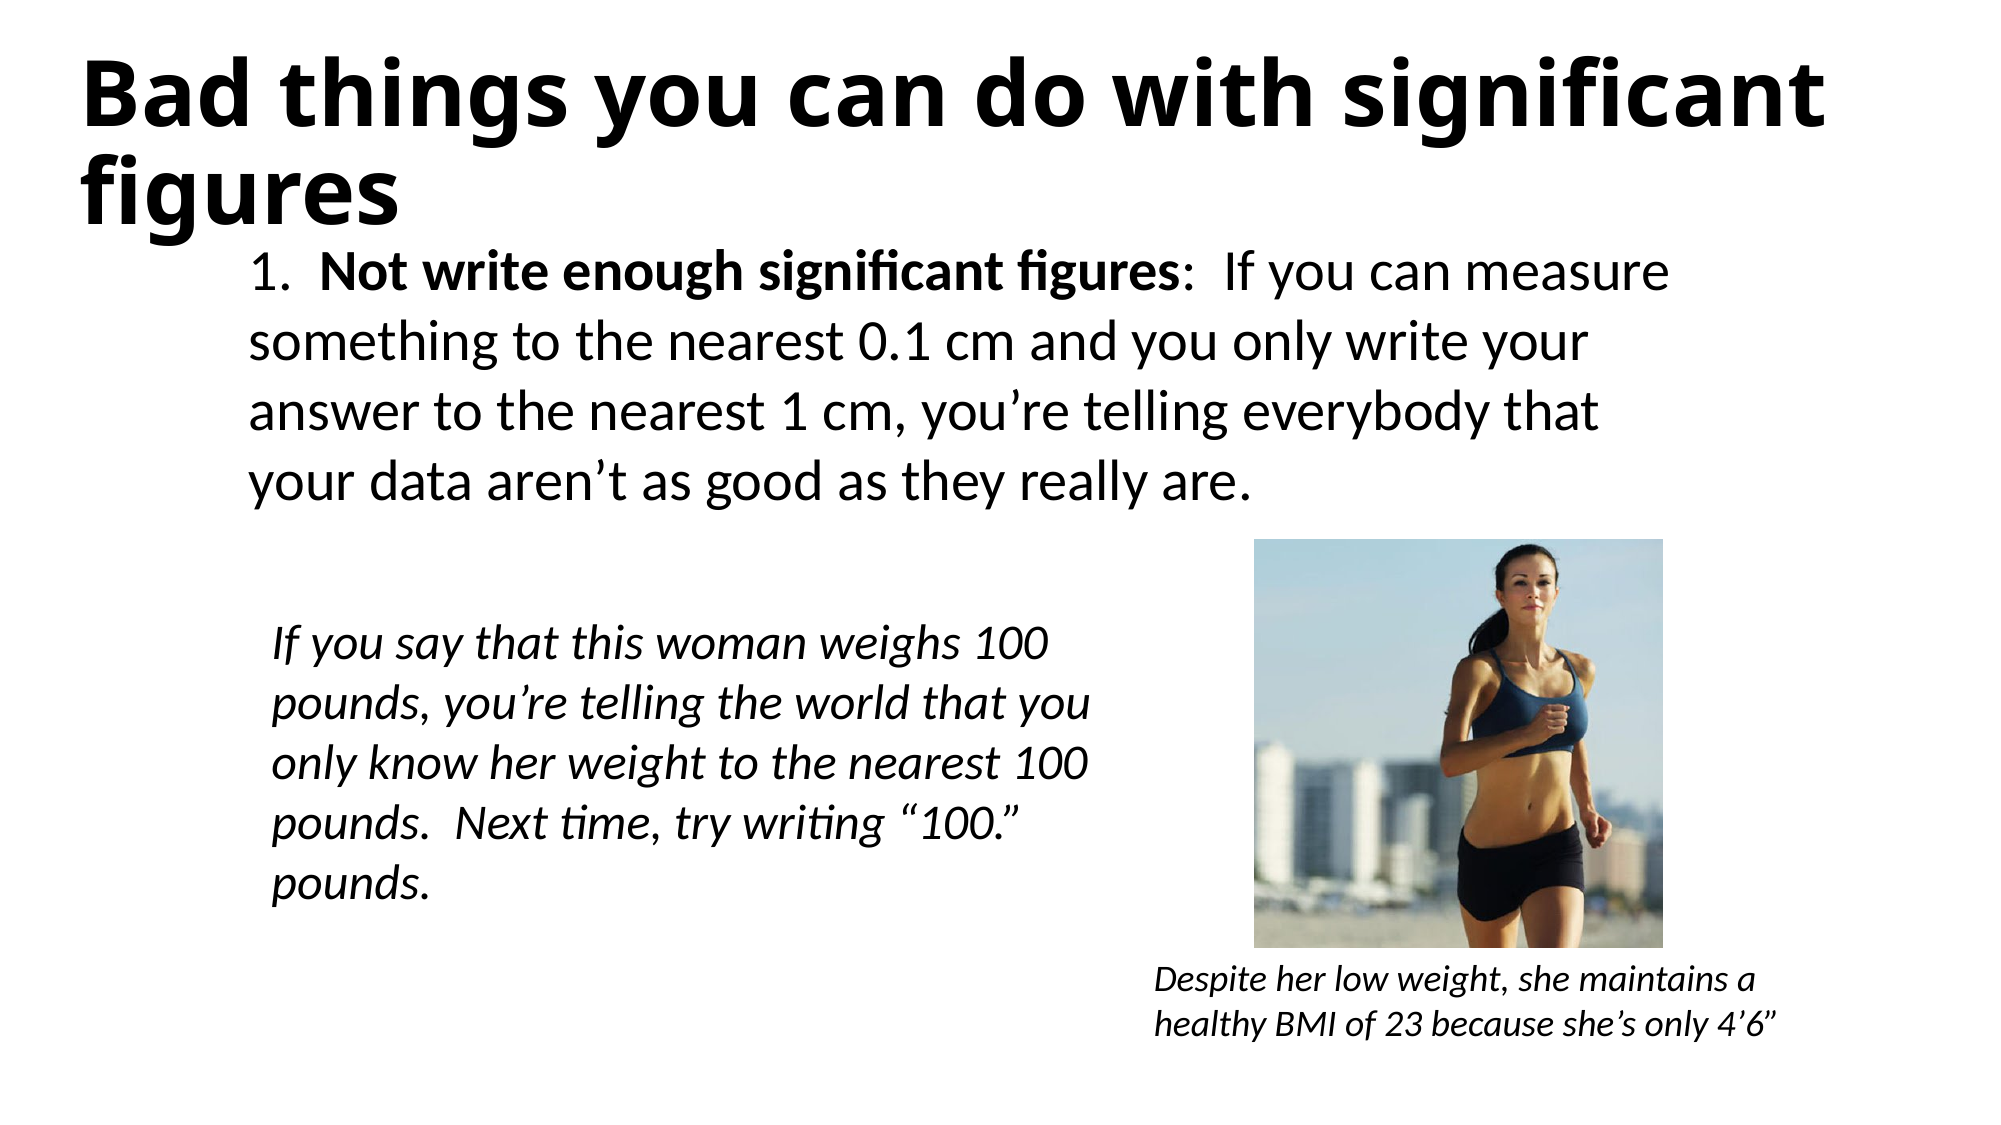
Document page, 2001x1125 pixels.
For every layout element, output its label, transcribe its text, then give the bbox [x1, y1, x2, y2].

text_box If you say that this woman weighs 100 pounds, you’re telling the world that you only know her weight to the nearest 100 pounds. Next time, try writing “100.” pounds. [256, 602, 1157, 917]
title Bad things you can do with significant figures [64, 37, 1861, 255]
picture [1254, 539, 1663, 948]
text_box Despite her low weight, she maintains a healthy BMI of 23 because she’s only 4’6” [1138, 947, 1814, 1052]
text_box 1. Not write enough significant figures: If you can measure something to the nearest 0.1 cm and you only write your answer to the nearest 1 cm, you’re telling everybody that your data aren’t as good as they really are. [234, 224, 1721, 520]
